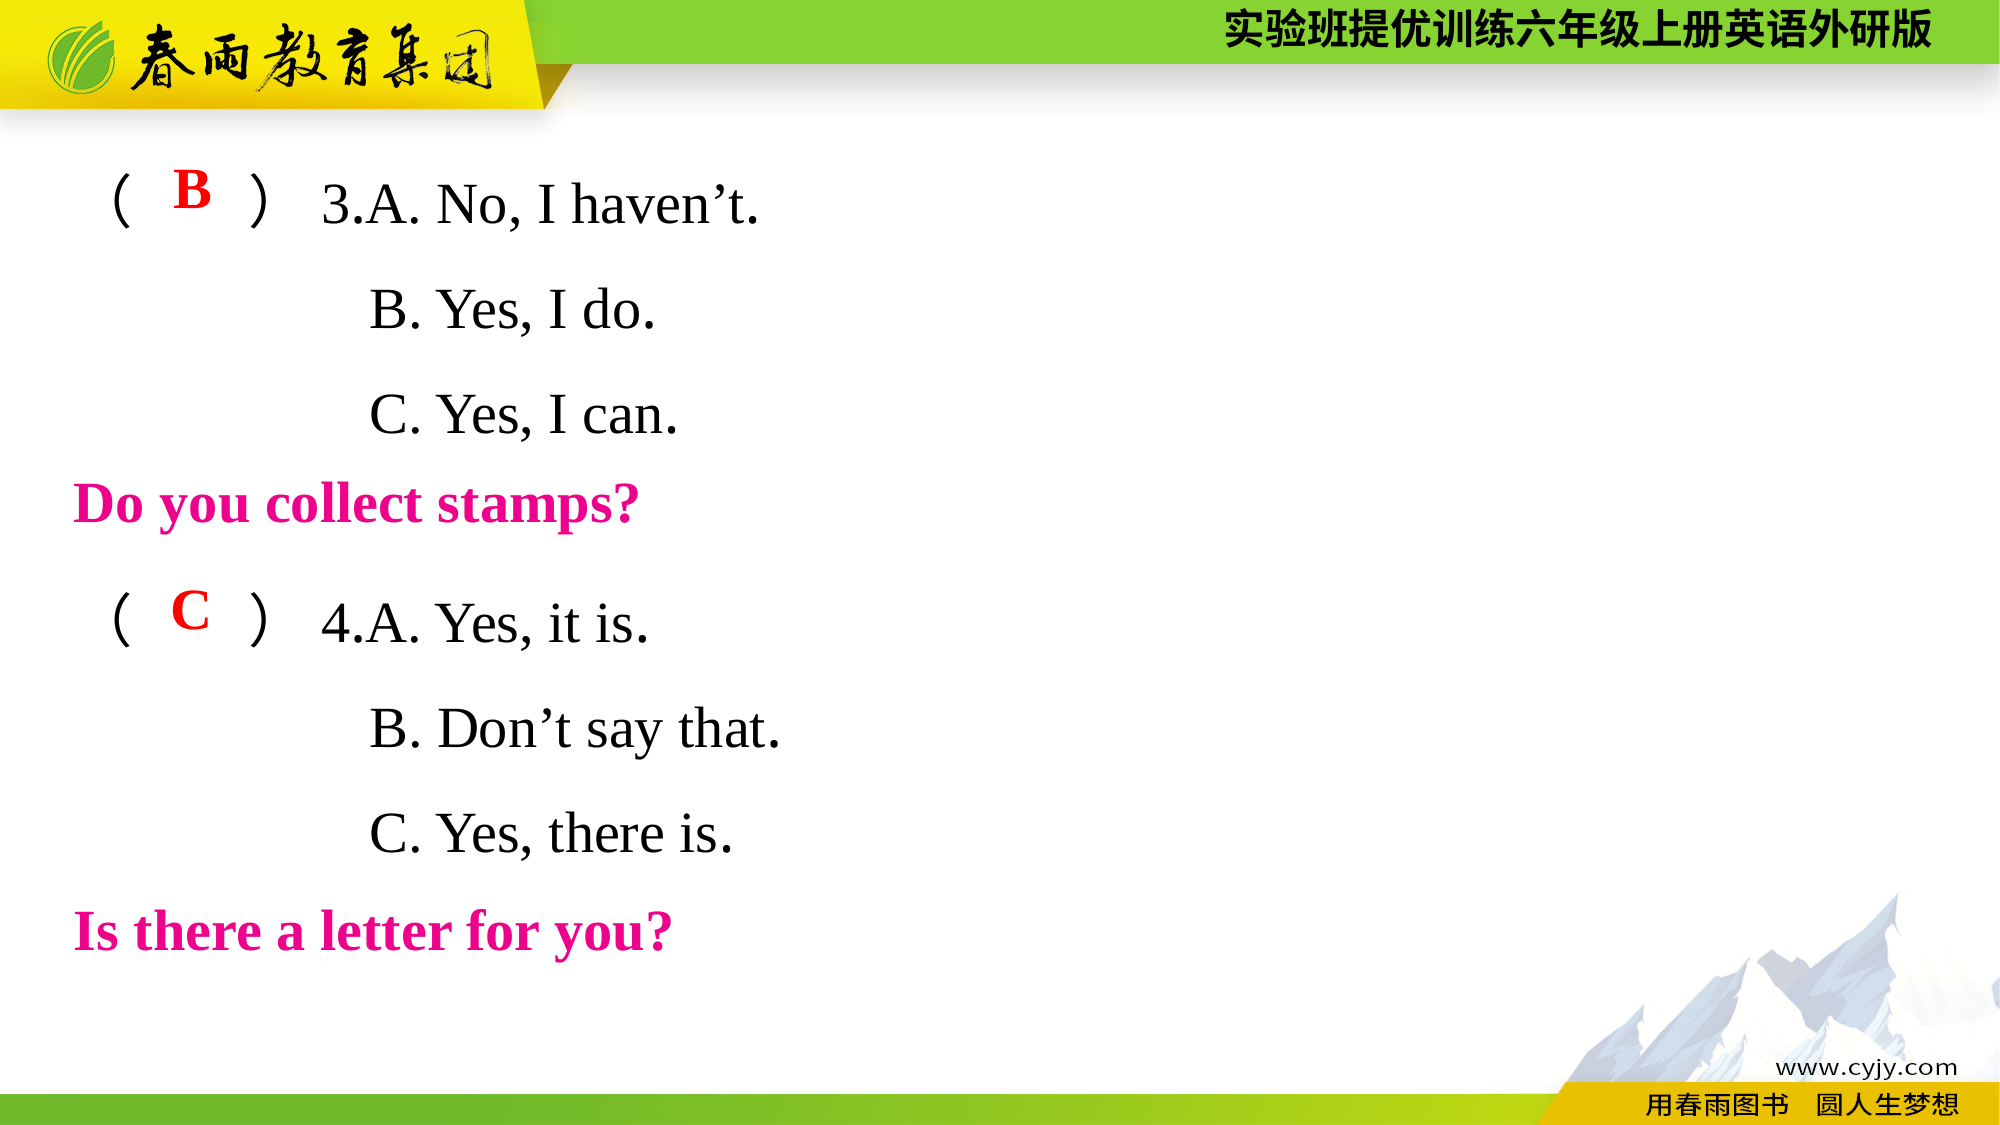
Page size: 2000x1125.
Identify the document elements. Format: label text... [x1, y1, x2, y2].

text_box Is there a letter for you? [59, 849, 728, 970]
list （ ）3.A. No, I haven’t. B. Yes, I do. C. Yes, I can. （ ）4.A. Yes, it is. B. Don’t say that. C. Yes, there is. [59, 122, 1944, 880]
text_box Do you collect stamps? [59, 456, 695, 542]
text_box B [159, 142, 228, 228]
picture [0, 0, 2000, 1125]
text_box C [155, 563, 228, 649]
